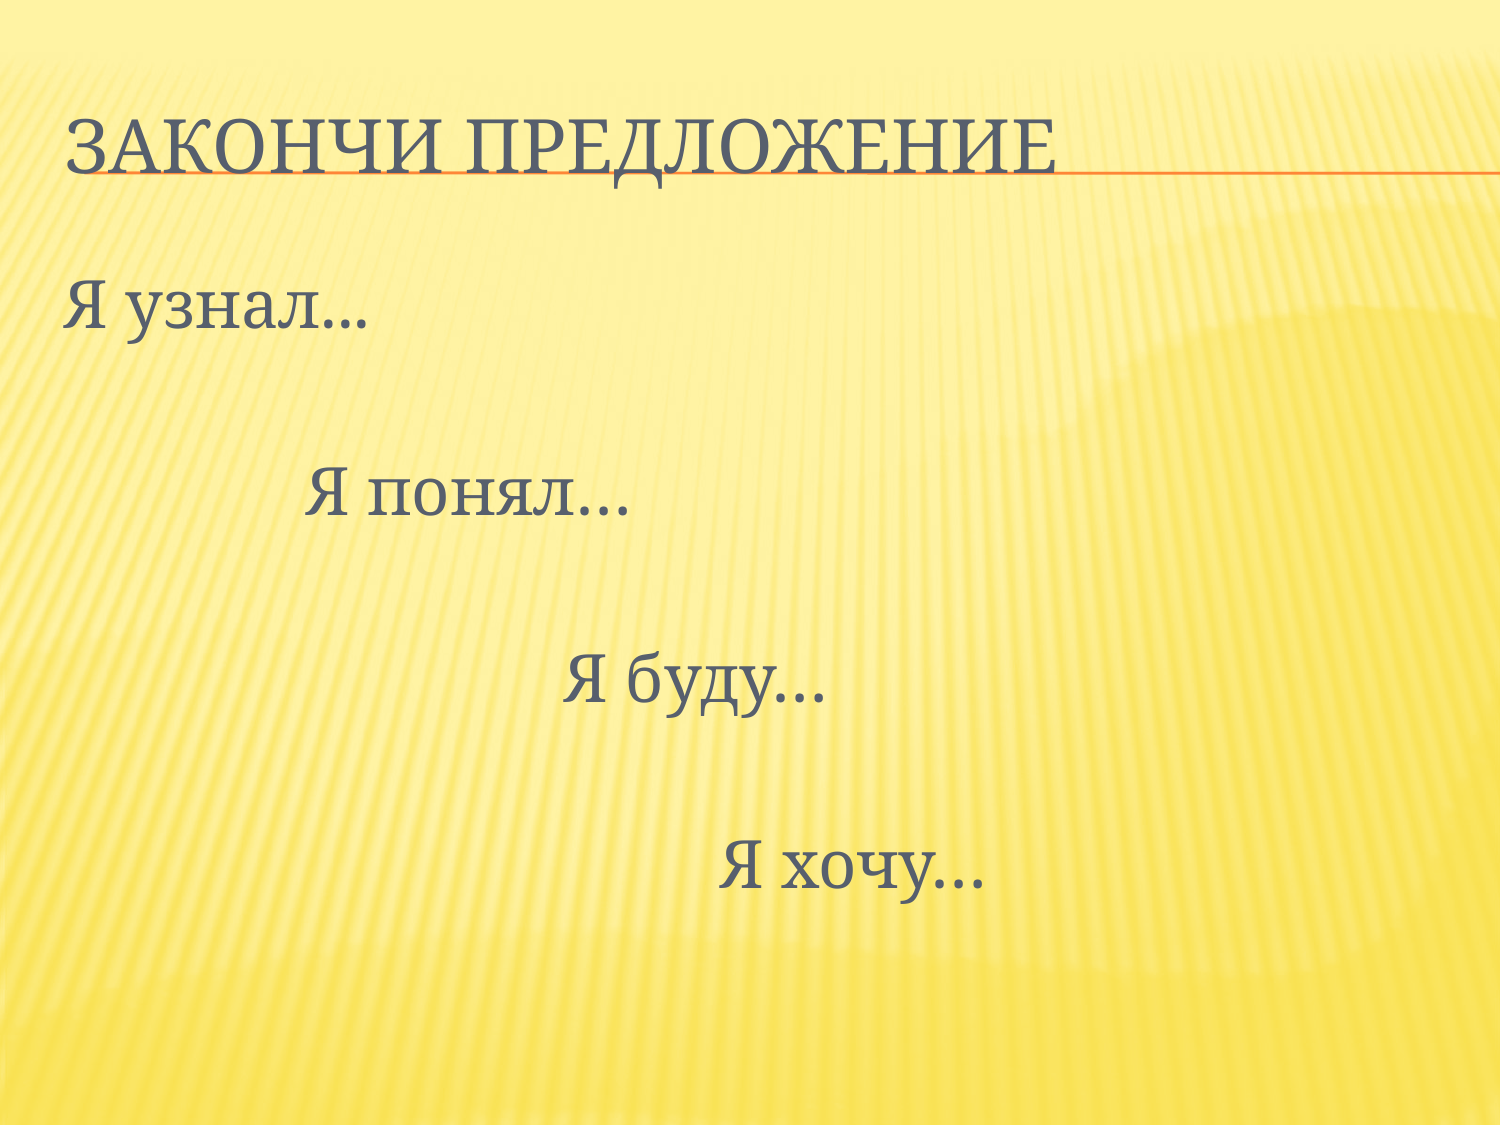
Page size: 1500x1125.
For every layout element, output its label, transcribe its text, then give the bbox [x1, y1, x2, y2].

title Закончи предложение [50, 75, 1475, 213]
list Я узнал... Я понял… Я буду… Я хочу… [50, 254, 1475, 998]
